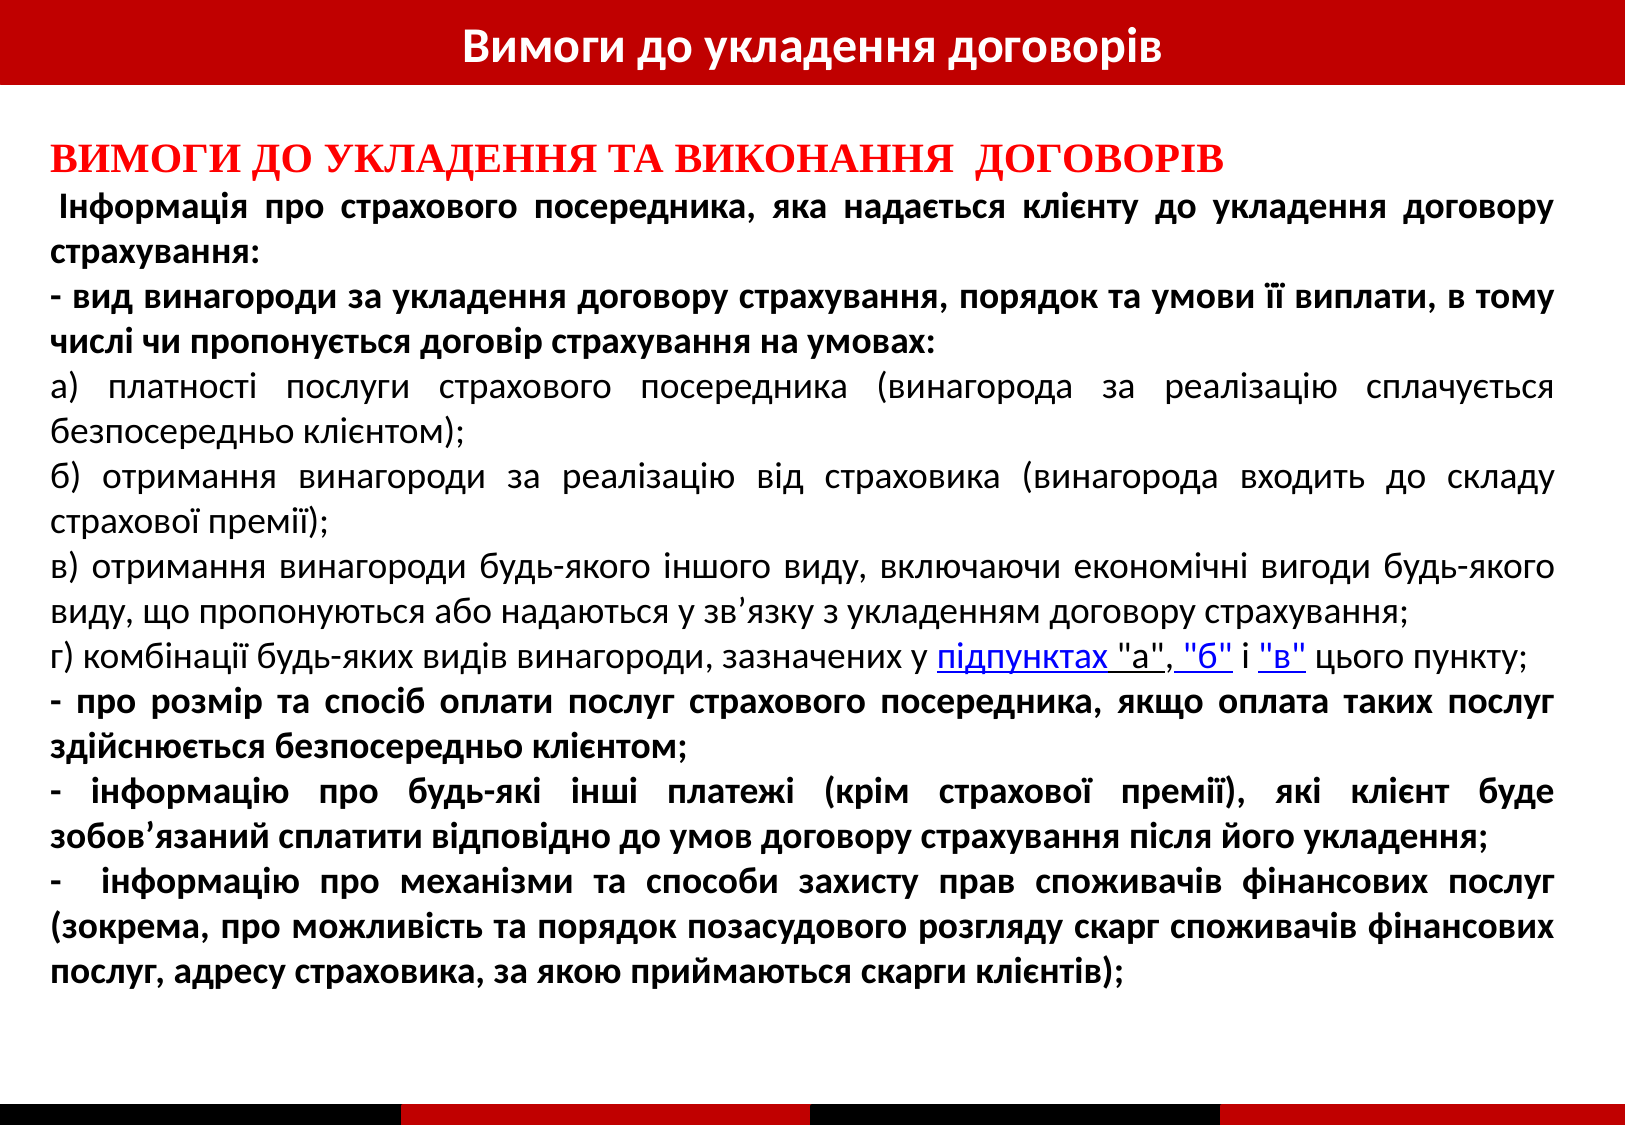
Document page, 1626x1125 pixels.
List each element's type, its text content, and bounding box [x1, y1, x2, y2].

text_box Вимоги до укладення договорів [0, 0, 1625, 85]
text_box [810, 1104, 1220, 1125]
text_box ВИМОГИ ДО УКЛАДЕННЯ ТА ВИКОНАННЯ ДОГОВОРІВ Інформація про страхового посередника, яка надається клієнту до укладення договору страхування: - вид винагороди за укладення договору страхування, порядок та умови її виплати, в тому числі чи пропонується договір страхування на умовах: а) платності послуги страхового посередника (винагорода за реалізацію сплачується безпосередньо клієнтом); б) отримання винагороди за реалізацію від страховика (винагорода входить до складу страхової премії); в) отримання винагороди будь-якого іншого виду, включаючи економічні вигоди будь-якого виду, що пропонуються або надаються у зв’язку з укладенням договору страхування; г) комбінації будь-яких видів винагороди, зазначених у підпунктах "а", "б" і "в" цього пункту; - про розмір та спосіб оплати послуг страхового посередника, якщо оплата таких послуг здійснюється безпосередньо клієнтом; - інформацію про будь-які інші платежі (крім страхової премії), які клієнт буде зобов’язаний сплатити відповідно до умов договору страхування після його укладення; - інформацію про механізми та способи захисту прав споживачів фінансових послуг (зокрема, про можливість та порядок позасудового розгляду скарг споживачів фінансових послуг, адресу страховика, за якою приймаються скарги клієнтів); [35, 123, 1571, 999]
text_box [401, 1104, 810, 1125]
text_box [0, 1104, 401, 1125]
text_box [1220, 1104, 1625, 1125]
